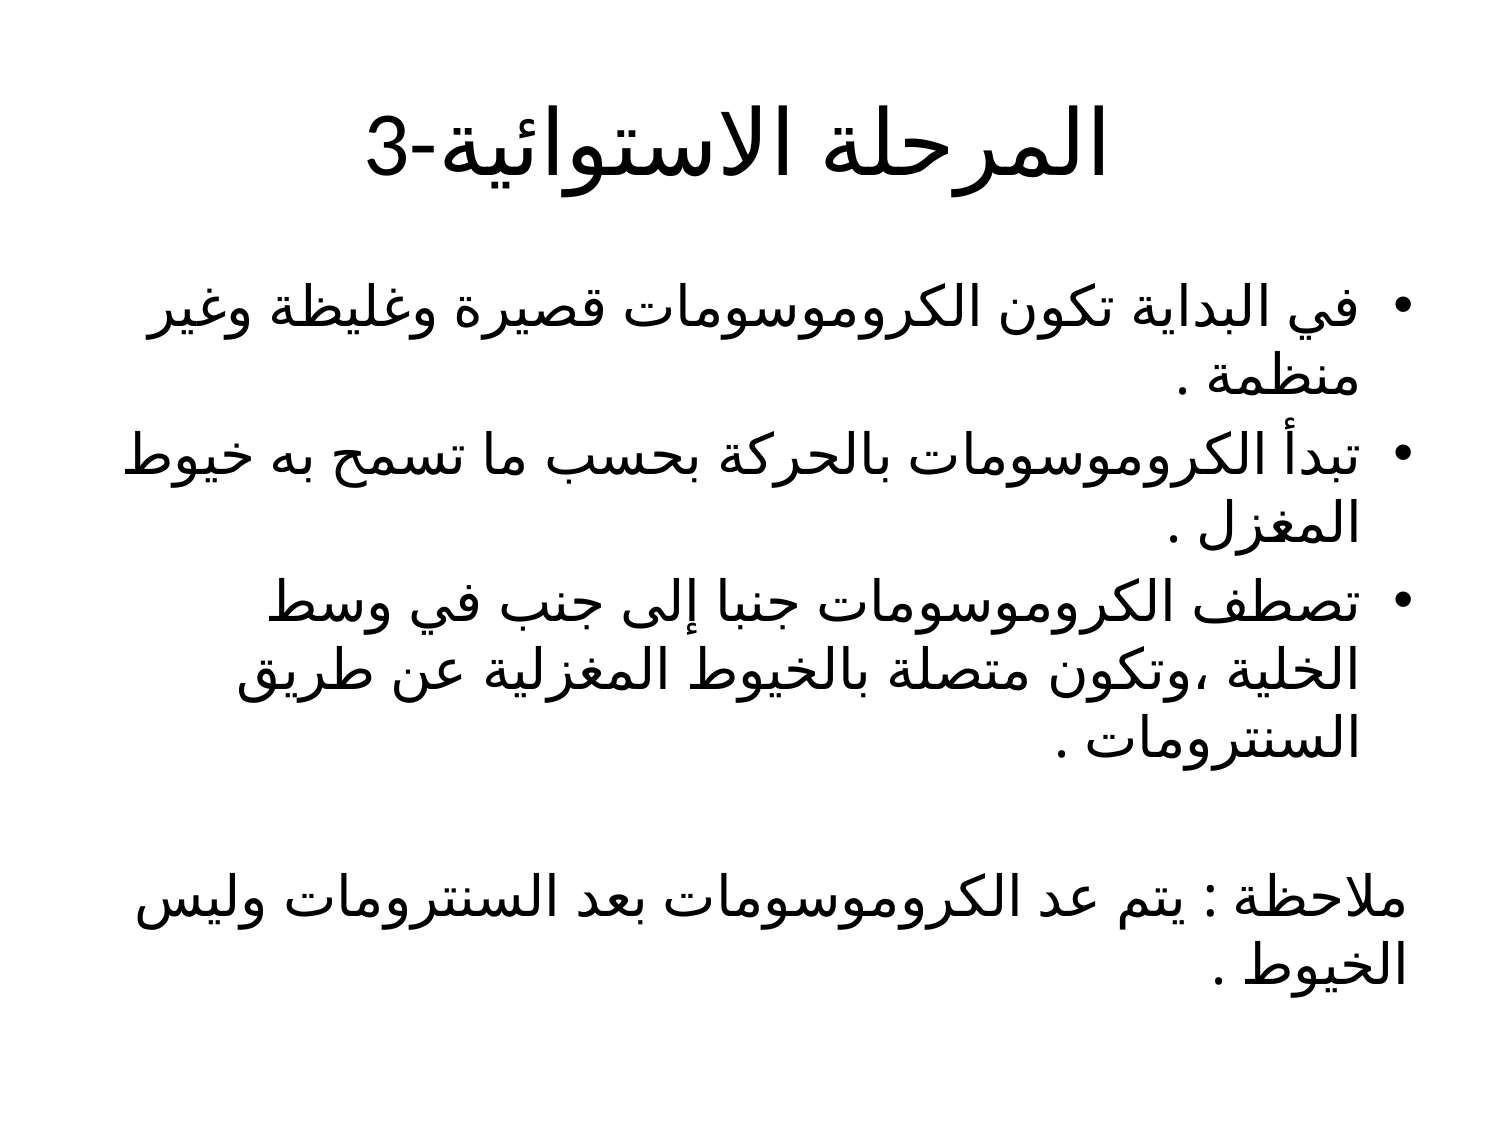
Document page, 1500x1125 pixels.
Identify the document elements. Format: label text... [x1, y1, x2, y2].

list في البداية تكون الكروموسومات قصيرة وغليظة وغير منظمة . تبدأ الكروموسومات بالحركة بحسب ما تسمح به خيوط المغزل . تصطف الكروموسومات جنبا إلى جنب في وسط الخلية ،وتكون متصلة بالخيوط المغزلية عن طريق السنترومات . ملاحظة : يتم عد الكروموسومات بعد السنترومات وليس الخيوط . [75, 262, 1425, 1005]
title 3-المرحلة الاستوائية [75, 45, 1425, 233]
